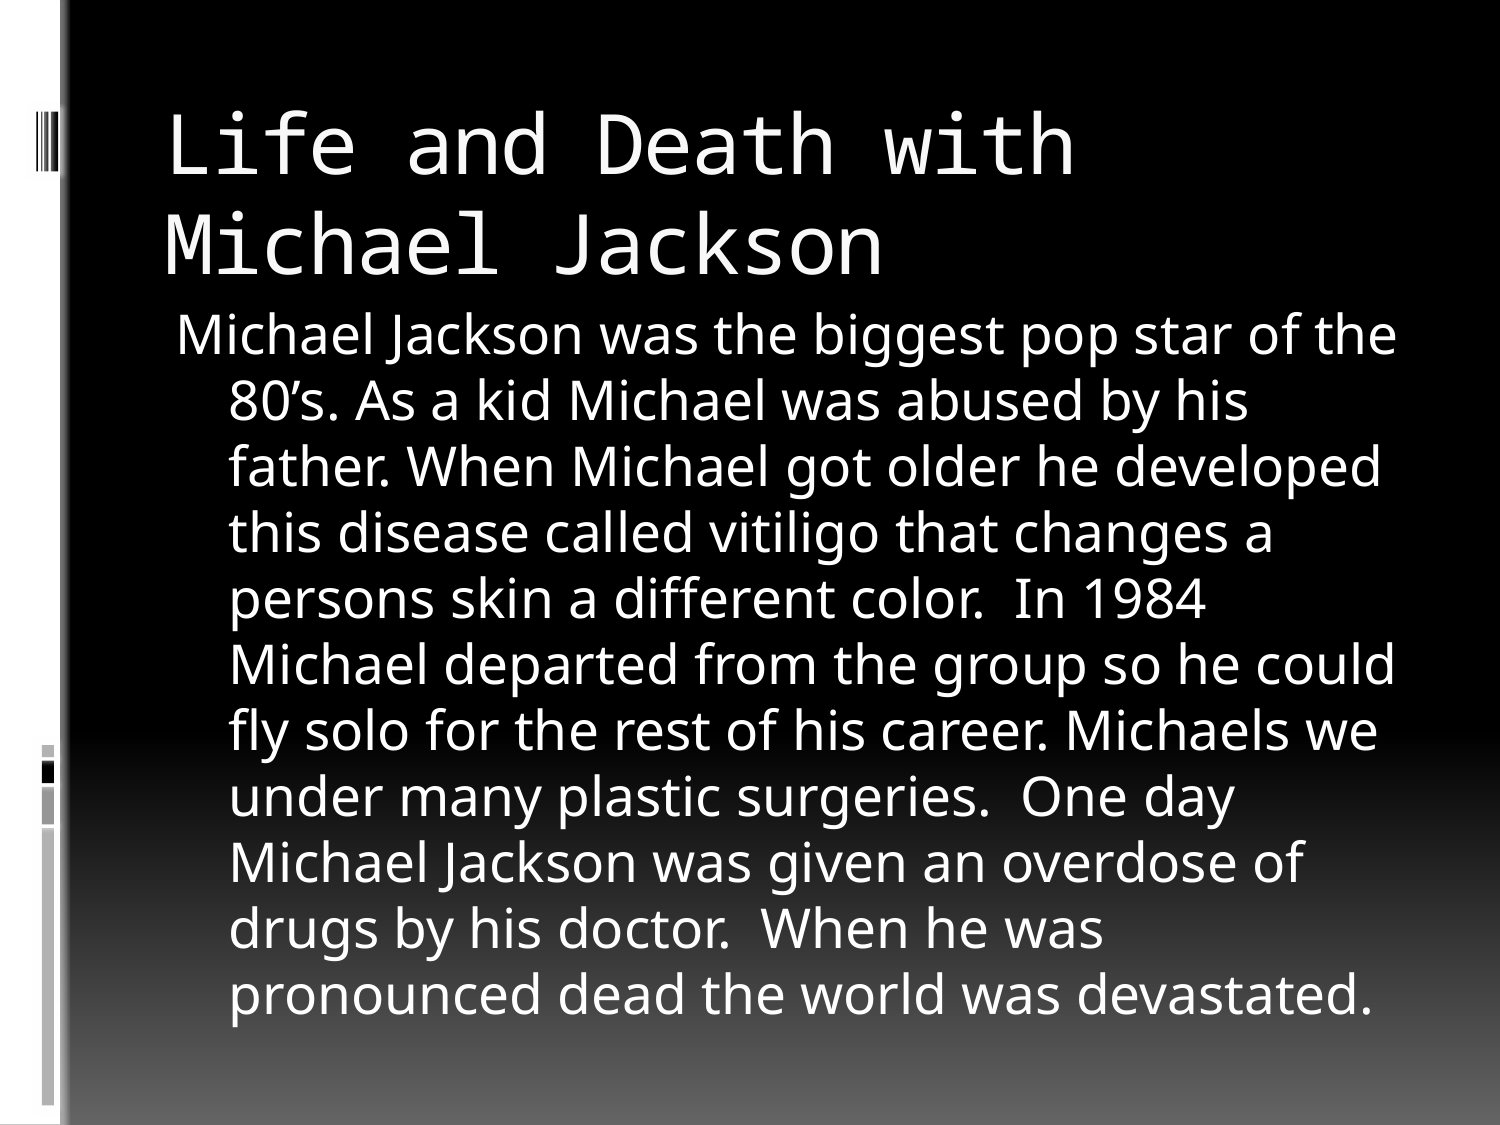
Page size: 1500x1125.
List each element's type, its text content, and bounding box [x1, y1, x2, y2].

title Life and Death with Michael Jackson [150, 83, 1425, 234]
list Michael Jackson was the biggest pop star of the 80’s. As a kid Michael was abused by his father. When Michael got older he developed this disease called vitiligo that changes a persons skin a different color. In 1984 Michael departed from the group so he could fly solo for the rest of his career. Michaels we under many plastic surgeries. One day Michael Jackson was given an overdose of drugs by his doctor. When he was pronounced dead the world was devastated. [150, 292, 1425, 1043]
